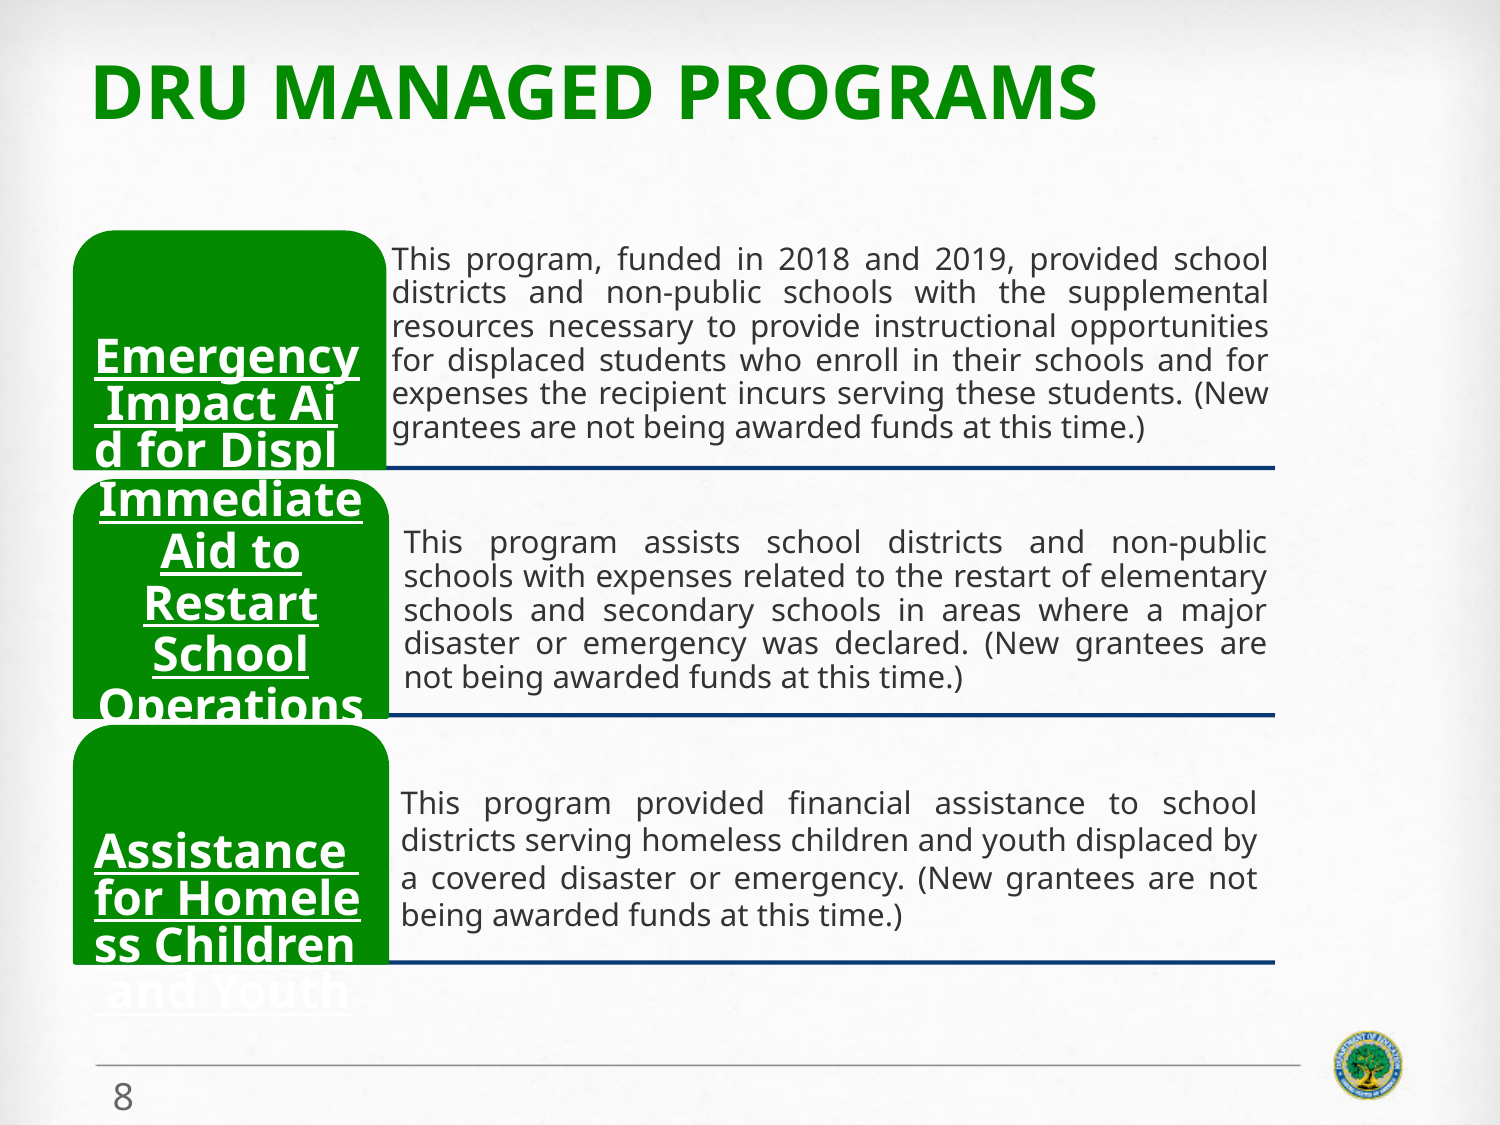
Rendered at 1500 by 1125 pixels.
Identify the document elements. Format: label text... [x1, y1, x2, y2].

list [74, 232, 1276, 963]
title DRU Managed Programs [75, 37, 1425, 130]
slide_number 8 [112, 1065, 200, 1125]
picture [0, 0, 1500, 1125]
